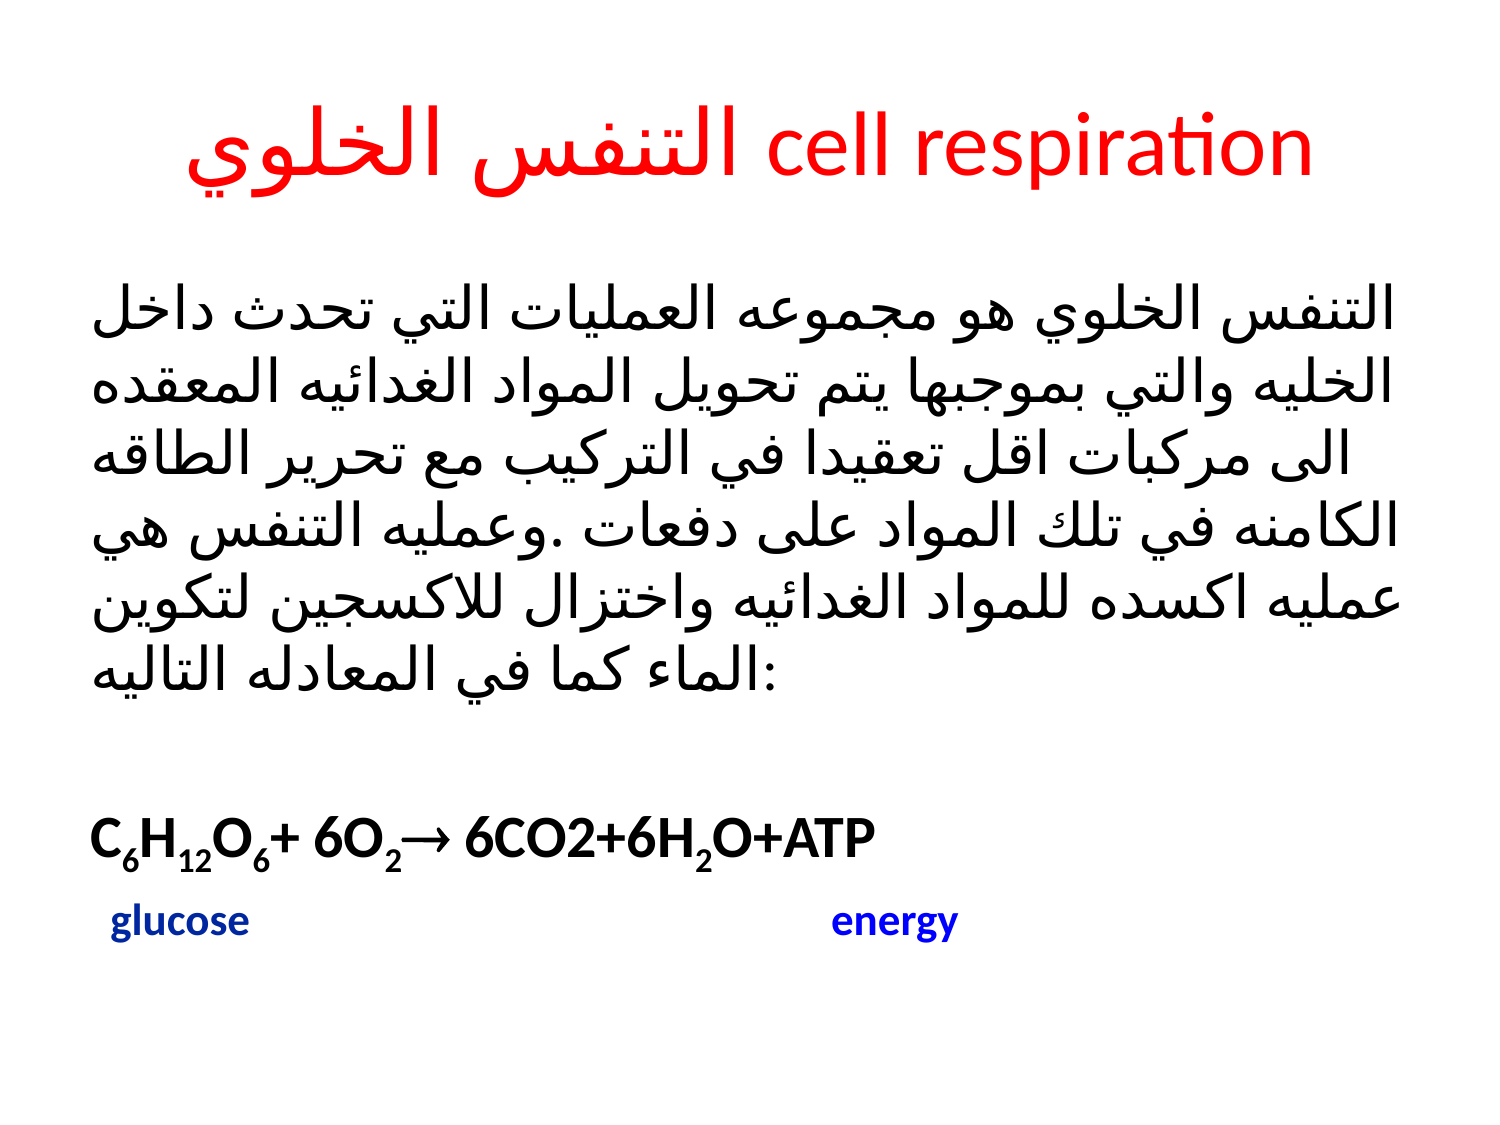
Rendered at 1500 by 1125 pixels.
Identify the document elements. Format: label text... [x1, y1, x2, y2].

title التنفس الخلوي cell respiration [75, 45, 1425, 233]
list التنفس الخلوي هو مجموعه العمليات التي تحدث داخل الخليه والتي بموجبها يتم تحويل المواد الغدائيه المعقده الى مركبات اقل تعقيدا في التركيب مع تحرير الطاقه الكامنه في تلك المواد على دفعات .وعمليه التنفس هي عمليه اكسده للمواد الغدائيه واختزال للاكسجين لتكوين الماء كما في المعادله التاليه: C6H12O6+ 6O2 6CO2+6H2O+ATP glucose energy [75, 262, 1425, 1005]
